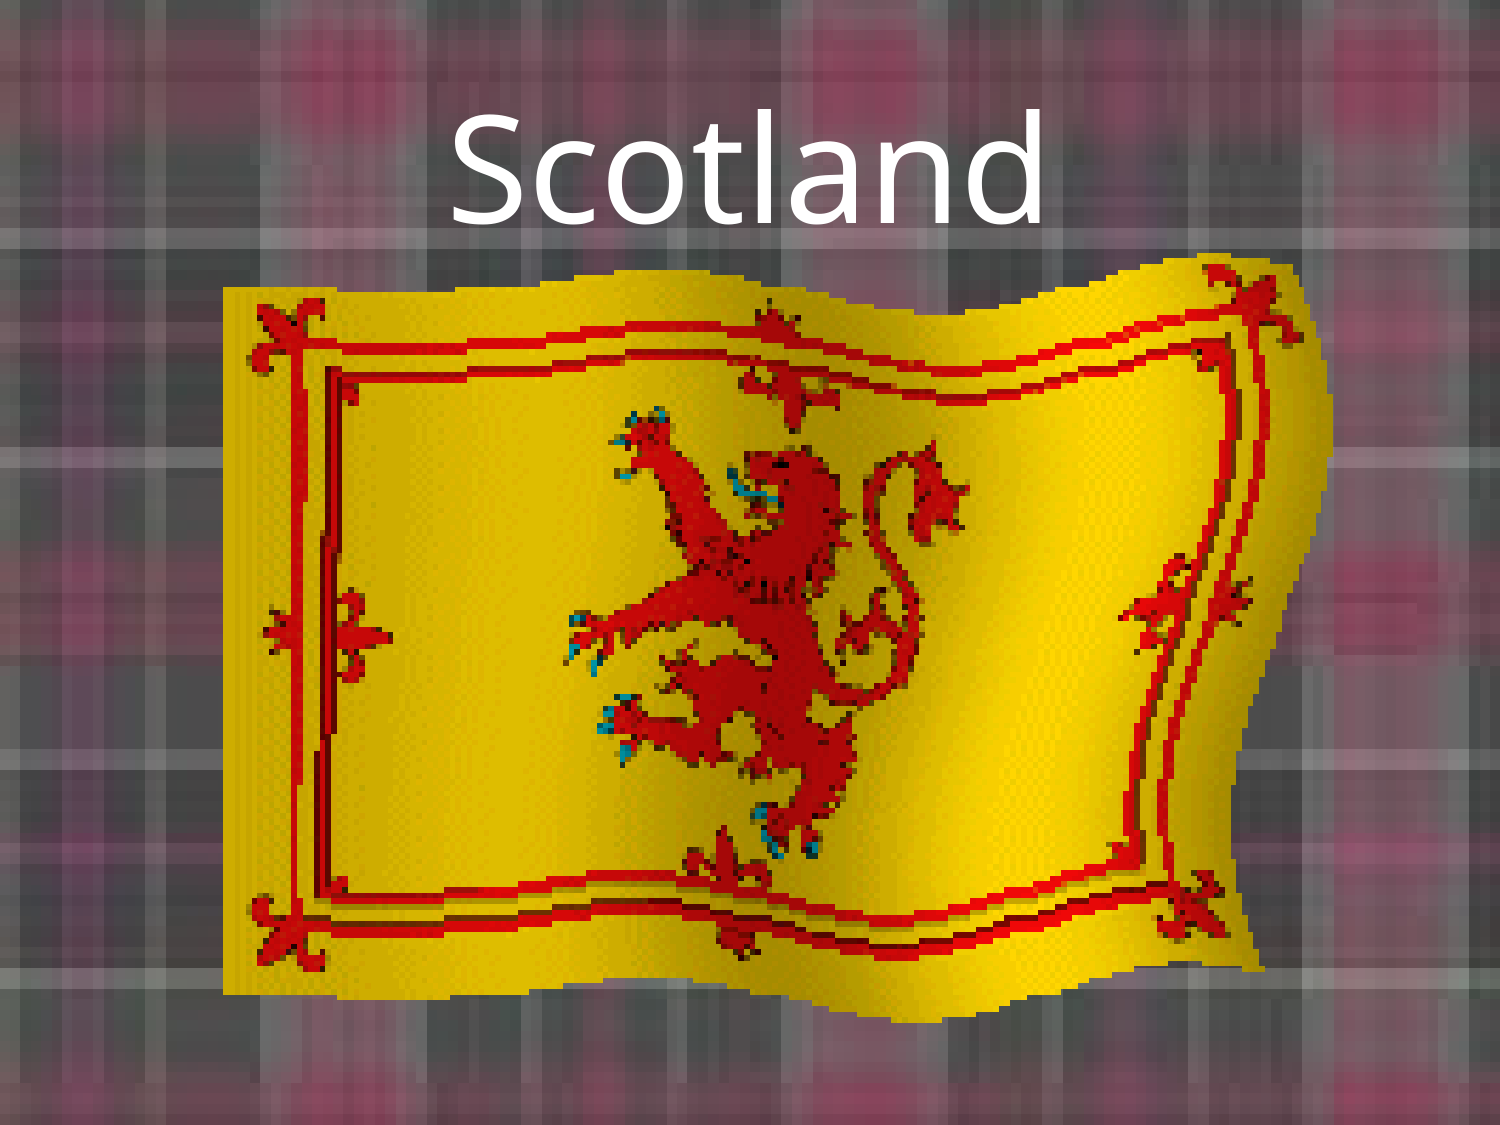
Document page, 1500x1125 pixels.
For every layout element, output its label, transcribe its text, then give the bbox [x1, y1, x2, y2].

picture [189, 224, 1351, 1063]
title Scotland [112, 37, 1388, 291]
